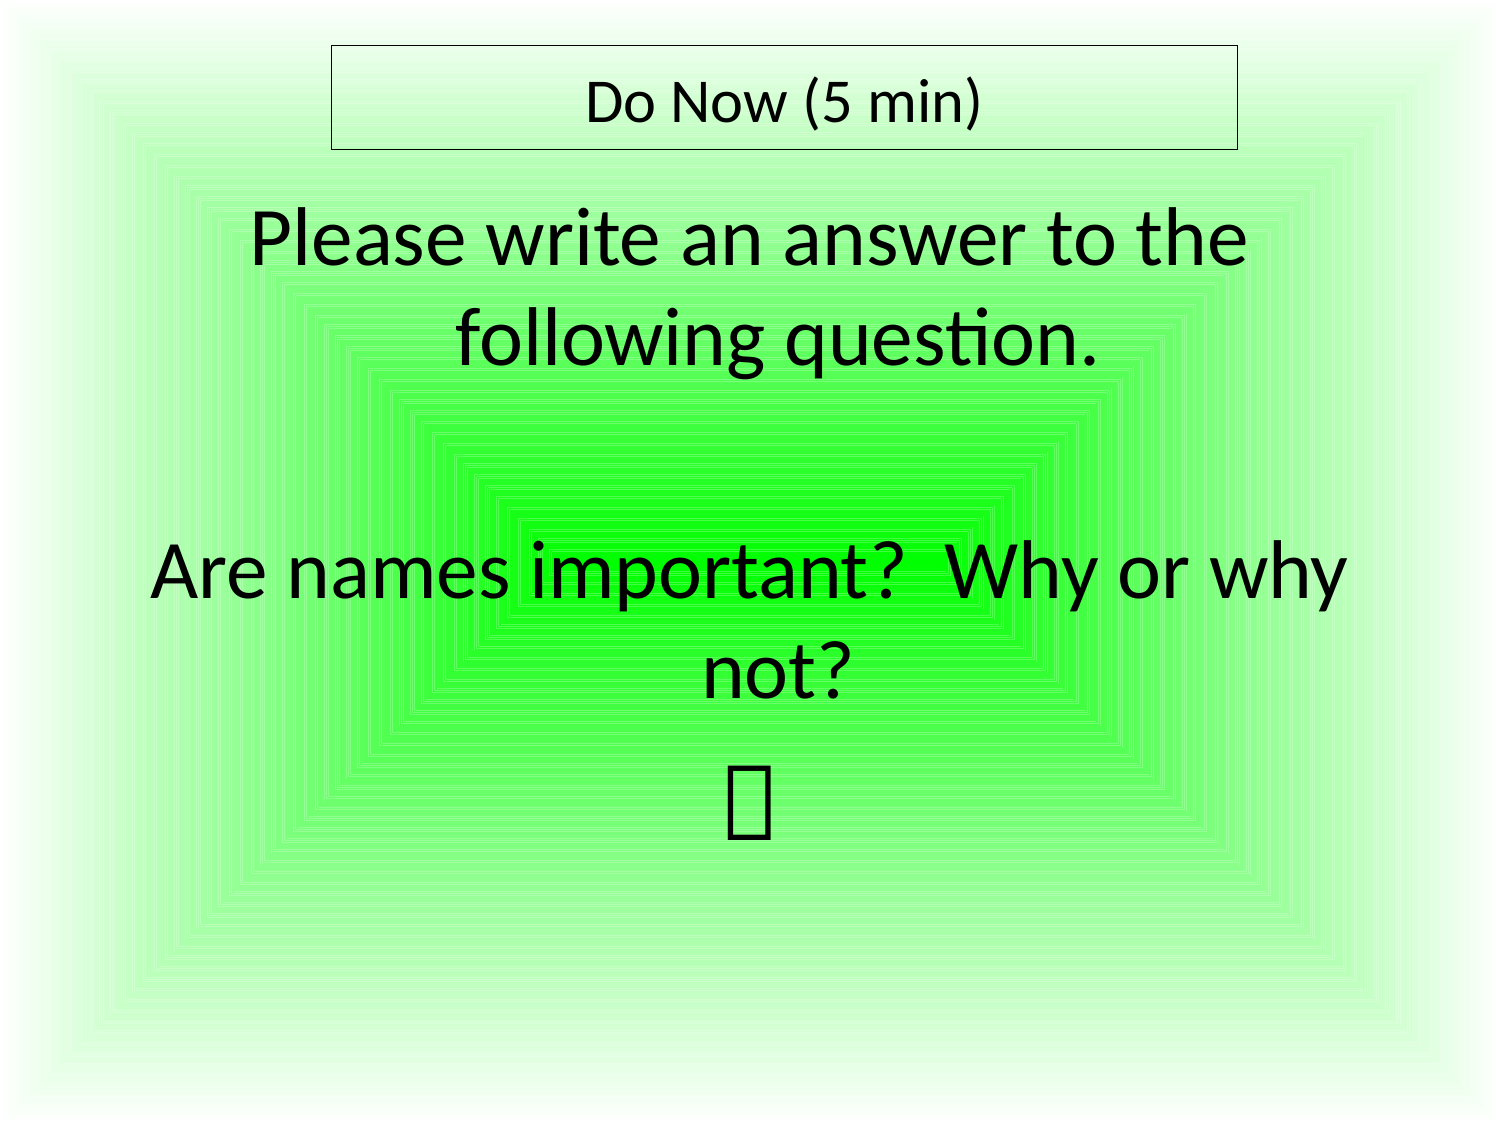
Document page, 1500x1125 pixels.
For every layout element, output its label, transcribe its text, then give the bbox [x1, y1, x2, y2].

text_box Do Now (5 min) [331, 45, 1238, 150]
list Please write an answer to the following question. Are names important? Why or why not?  [93, 174, 1407, 938]
